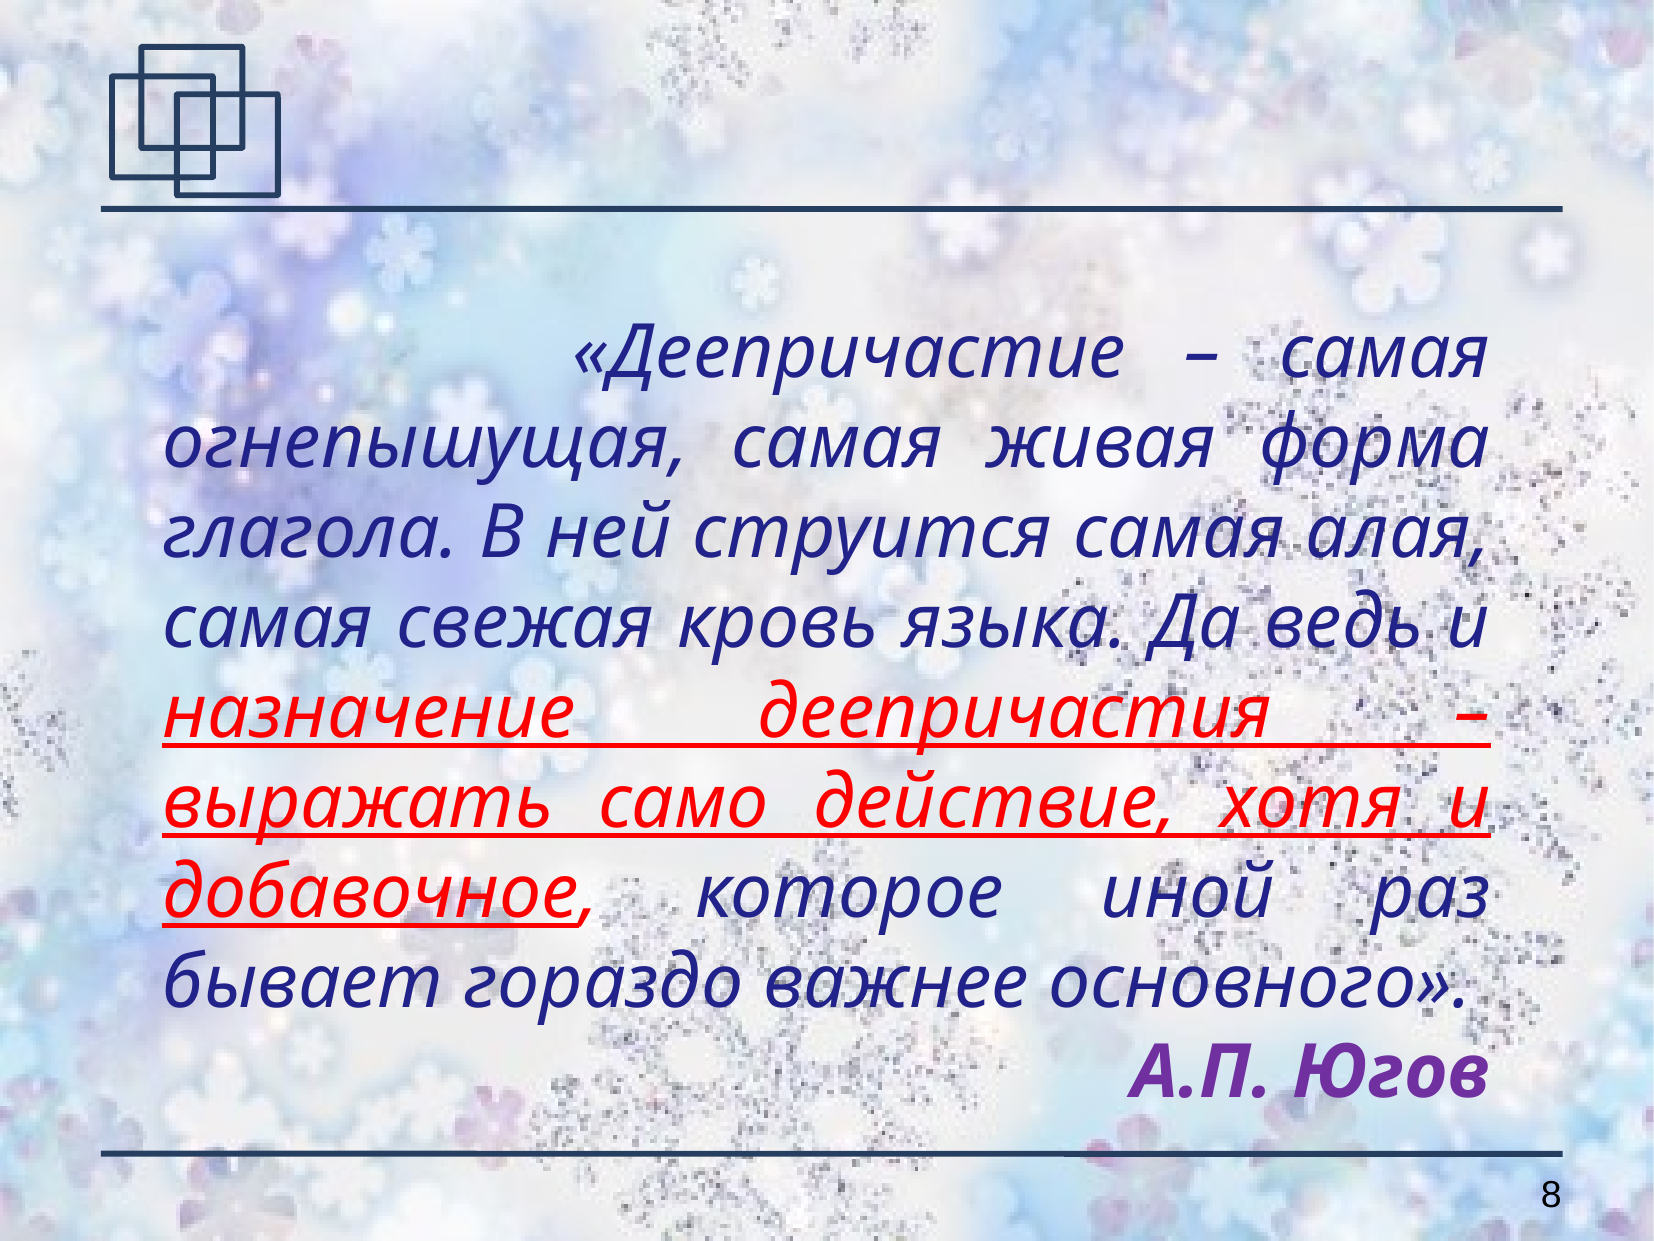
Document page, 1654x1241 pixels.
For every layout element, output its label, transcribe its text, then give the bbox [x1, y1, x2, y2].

picture [0, 0, 1654, 1241]
text_box «Деепричастие – самая огнепышущая, самая живая форма глагола. В ней струится самая алая, самая свежая кровь языка. Да ведь и назначение деепричастия – выражать само действие, хотя и добавочное, которое иной раз бывает гораздо важнее основного». А.П. Югов [147, 294, 1507, 1120]
